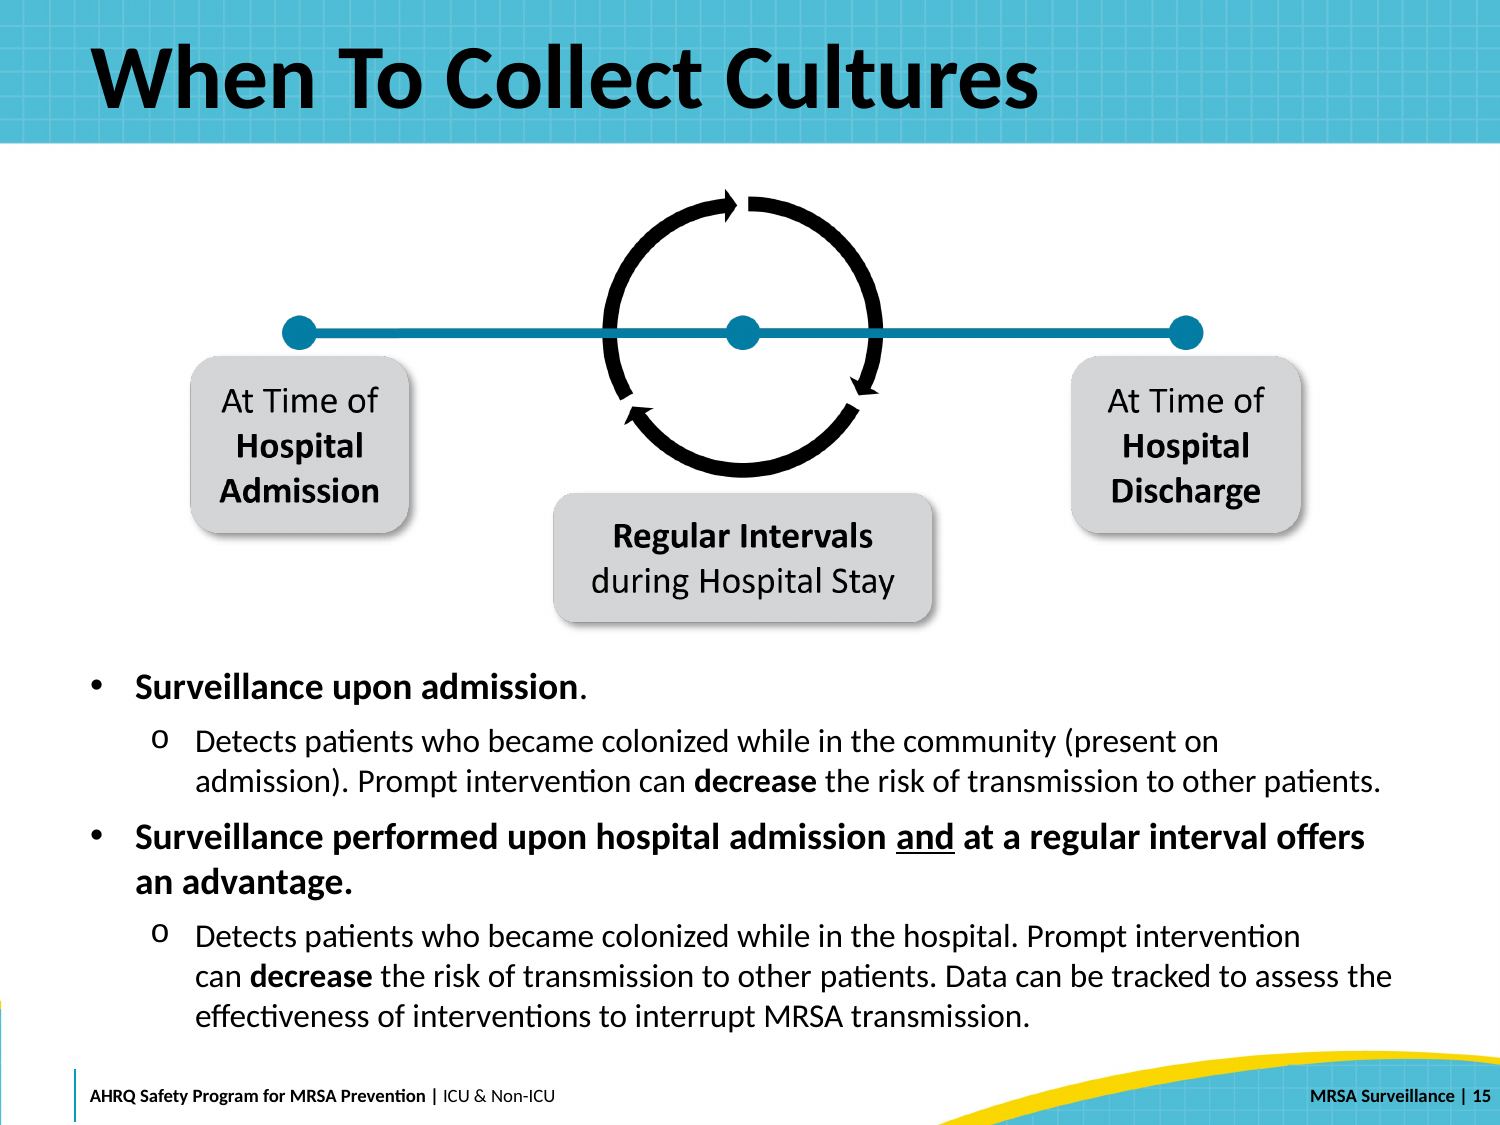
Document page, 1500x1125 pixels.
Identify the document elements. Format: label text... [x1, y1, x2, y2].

title When To Collect Cultures [75, 0, 1425, 150]
slide_number | 15 [1455, 1065, 1500, 1125]
picture [0, 0, 1500, 1125]
list Surveillance upon admission. Detects patients who became colonized while in the community (present on admission). Prompt intervention can decrease the risk of transmission to other patients. Surveillance performed upon hospital admission and at a regular interval offers an advantage. Detects patients who became colonized while in the hospital. Prompt intervention can decrease the risk of transmission to other patients. Data can be tracked to assess the effectiveness of interventions to interrupt MRSA transmission. [75, 654, 1425, 1065]
